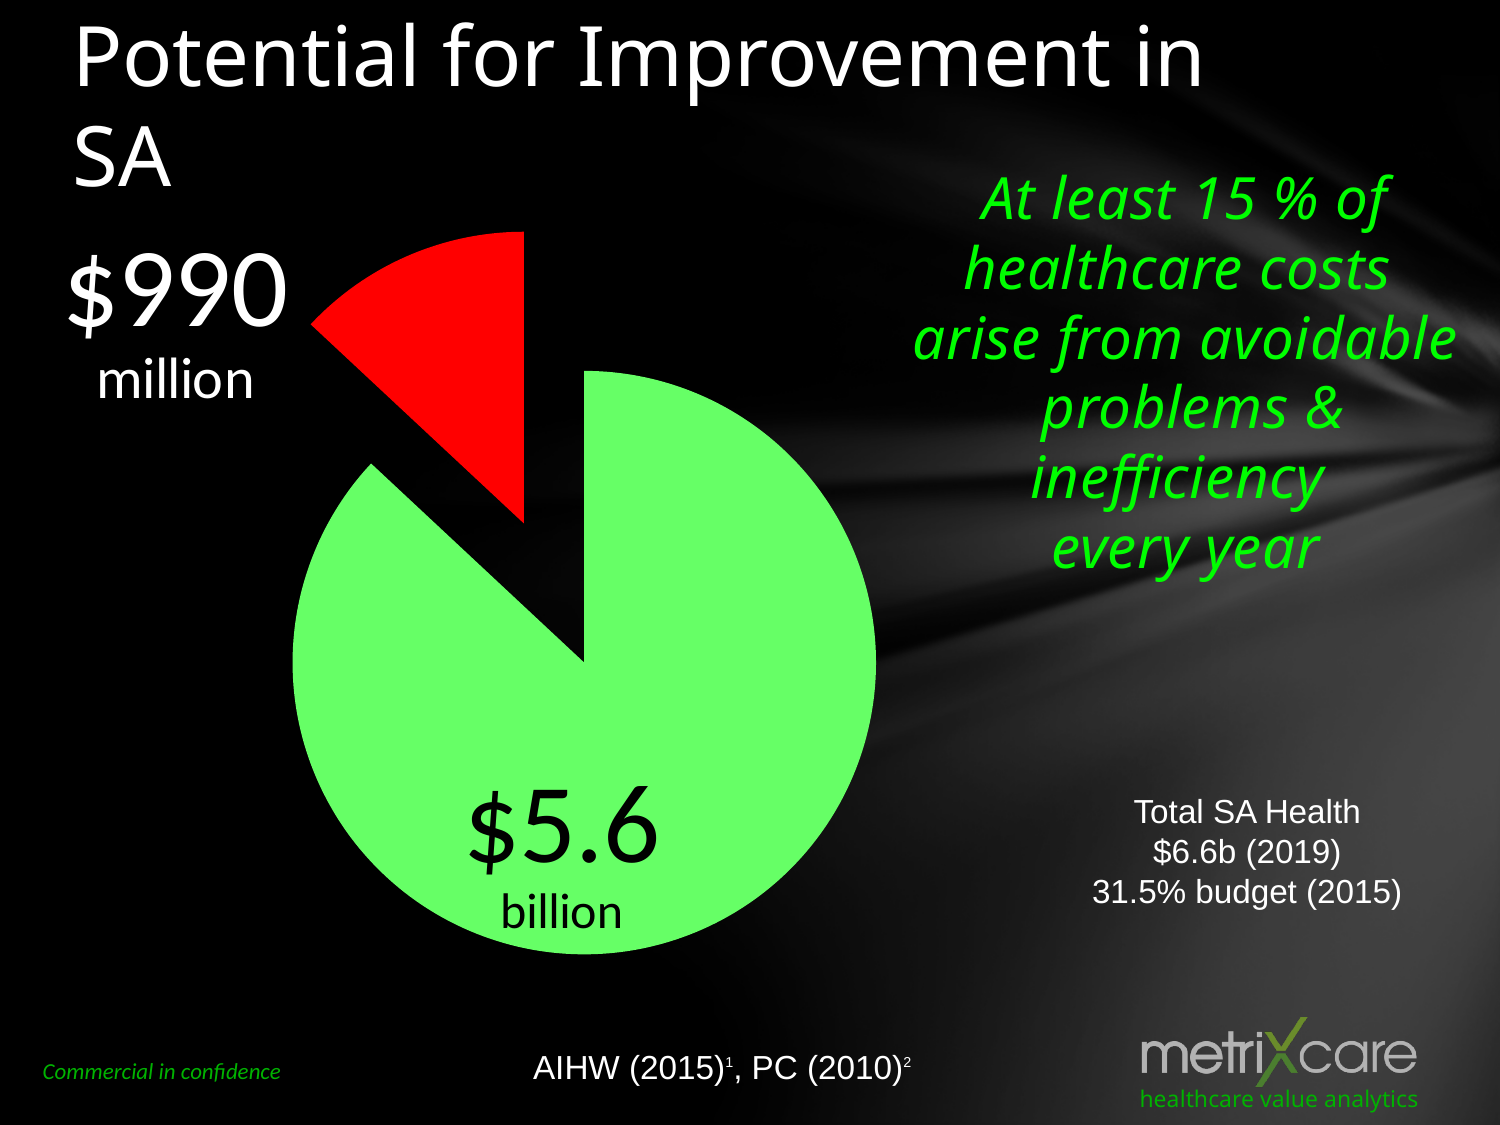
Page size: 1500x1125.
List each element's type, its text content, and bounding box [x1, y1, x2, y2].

text_box Potential for Improvement in SA [57, 0, 1318, 171]
text_box Total SA Health $6.6b (2019) 31.5% budget (2015) [1247, 782, 1432, 918]
text_box At least 15 % of healthcare costs arise from avoidable problems & inefficiency every year [1247, 153, 1480, 929]
chart [0, 102, 1243, 1084]
picture [1118, 1011, 1440, 1094]
